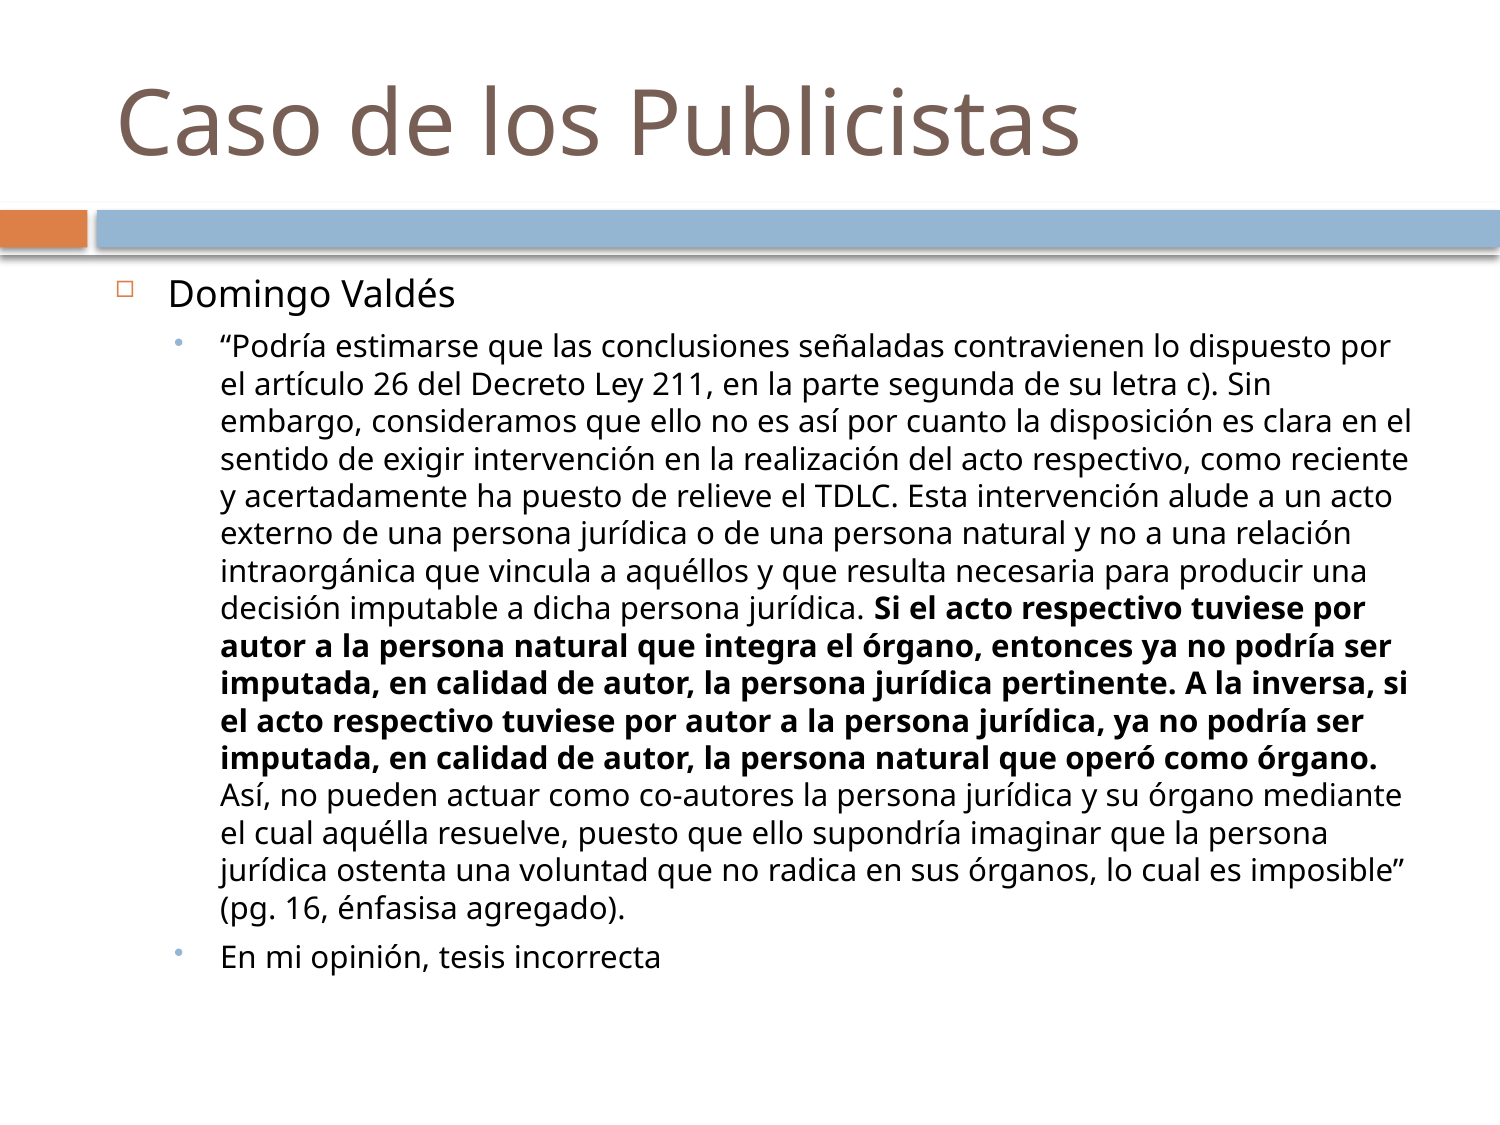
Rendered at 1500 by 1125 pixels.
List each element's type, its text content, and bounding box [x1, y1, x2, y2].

title Caso de los Publicistas [100, 37, 1438, 200]
list Domingo Valdés “Podría estimarse que las conclusiones señaladas contravienen lo dispuesto por el artículo 26 del Decreto Ley 211, en la parte segunda de su letra c). Sin embargo, consideramos que ello no es así por cuanto la disposición es clara en el sentido de exigir intervención en la realización del acto respectivo, como reciente y acertadamente ha puesto de relieve el TDLC. Esta intervención alude a un acto externo de una persona jurídica o de una persona natural y no a una relación intraorgánica que vincula a aquéllos y que resulta necesaria para producir una decisión imputable a dicha persona jurídica. Si el acto respectivo tuviese por autor a la persona natural que integra el órgano, entonces ya no podría ser imputada, en calidad de autor, la persona jurídica pertinente. A la inversa, si el acto respectivo tuviese por autor a la persona jurídica, ya no podría ser imputada, en calidad de autor, la persona natural que operó como órgano. Así, no pueden actuar como co-autores la persona jurídica y su órgano mediante el cual aquélla resuelve, puesto que ello supondría imaginar que la persona jurídica ostenta una voluntad que no radica en sus órganos, lo cual es imposible” (pg. 16, énfasisa agregado). En mi opinión, tesis incorrecta [100, 262, 1438, 1000]
